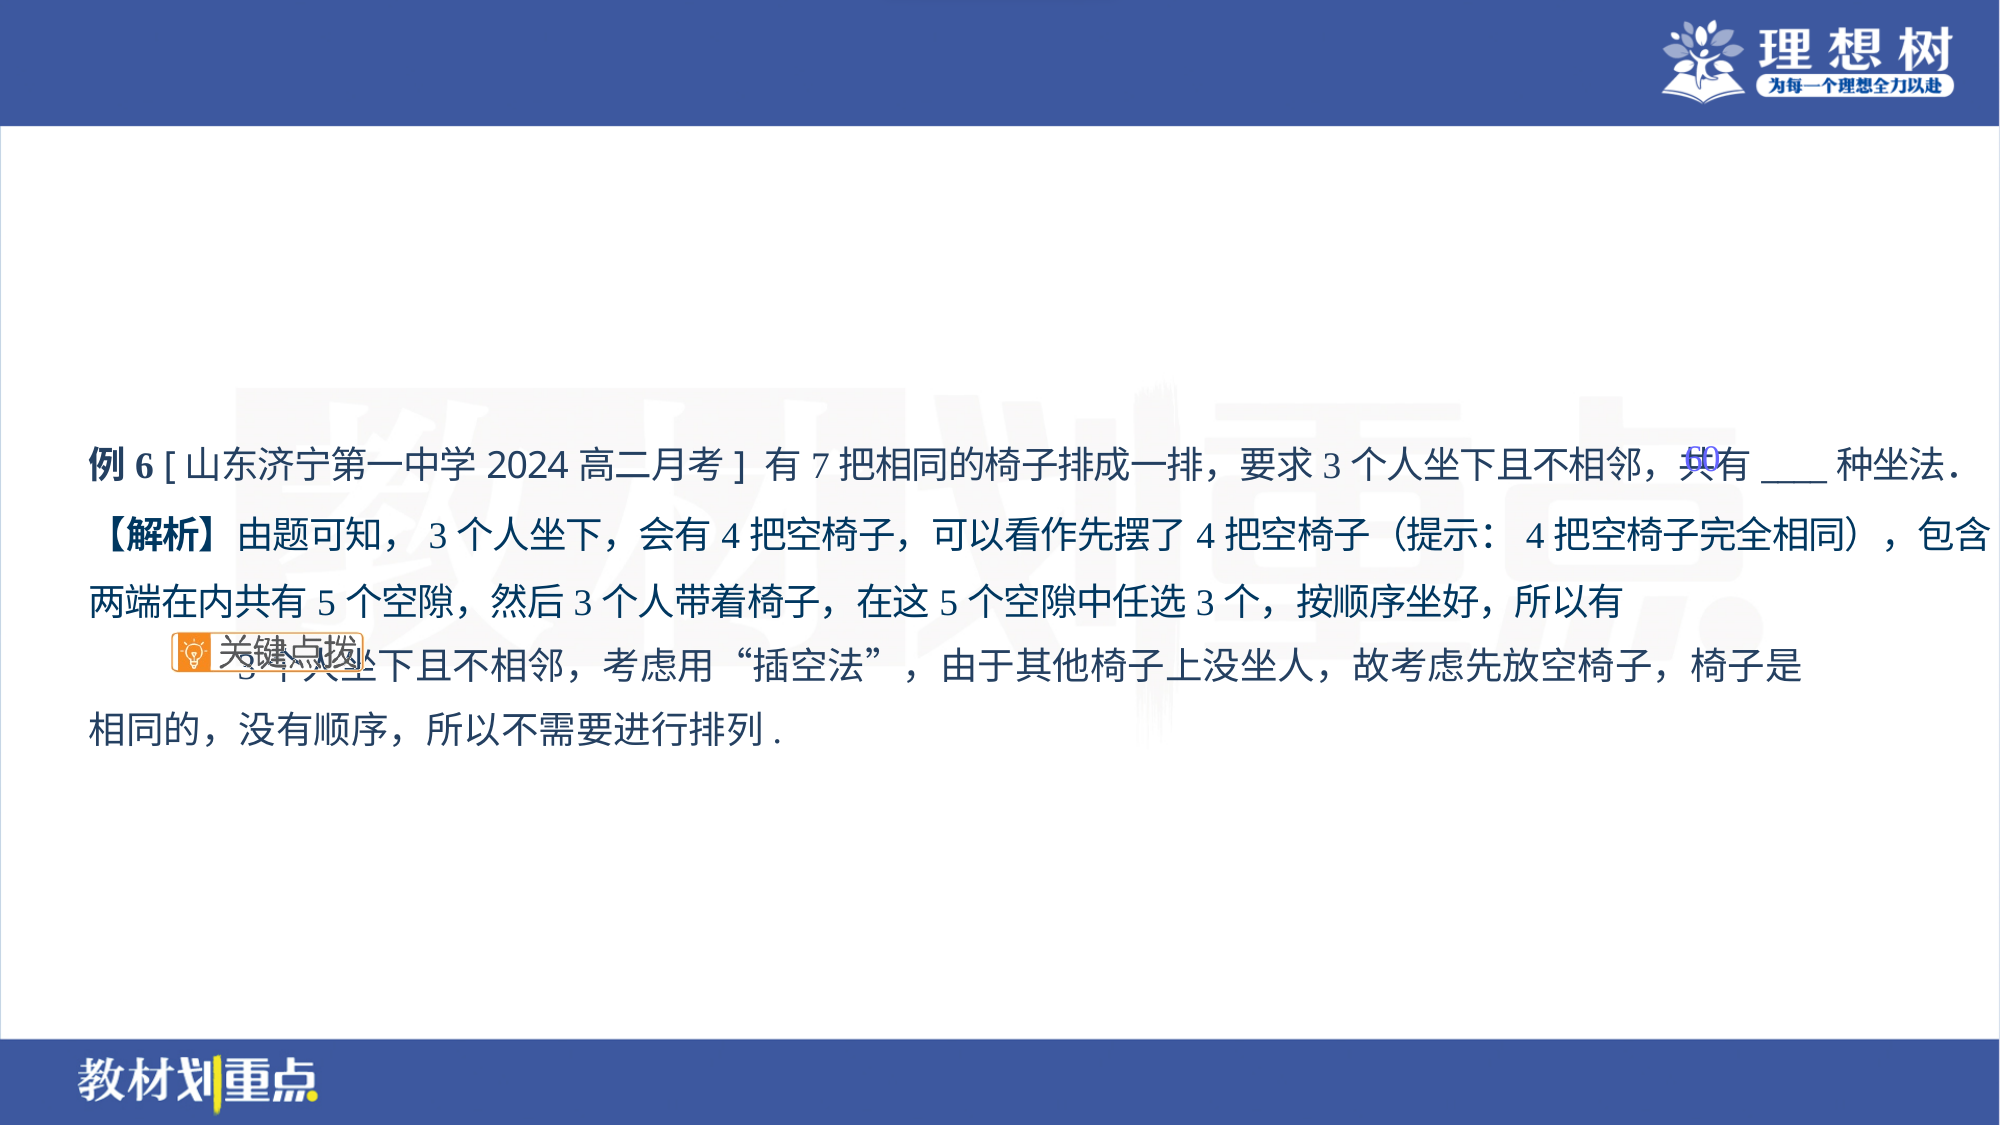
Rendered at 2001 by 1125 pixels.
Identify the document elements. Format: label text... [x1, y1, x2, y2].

text_box 60 [1671, 412, 1734, 472]
text_box 3个人坐下且不相邻，考虑用“插空法”，由于其他椅子上没坐人，故考虑先放空椅子，椅子是 相同的，没有顺序，所以不需要进行排列. [88, 617, 1911, 745]
picture [0, 0, 2000, 1125]
text_box 例6 [山东济宁第一中学2024高二月考] 有7把相同的椅子排成一排，要求3个人坐下且不相邻，共有____种坐法． [88, 418, 1911, 478]
